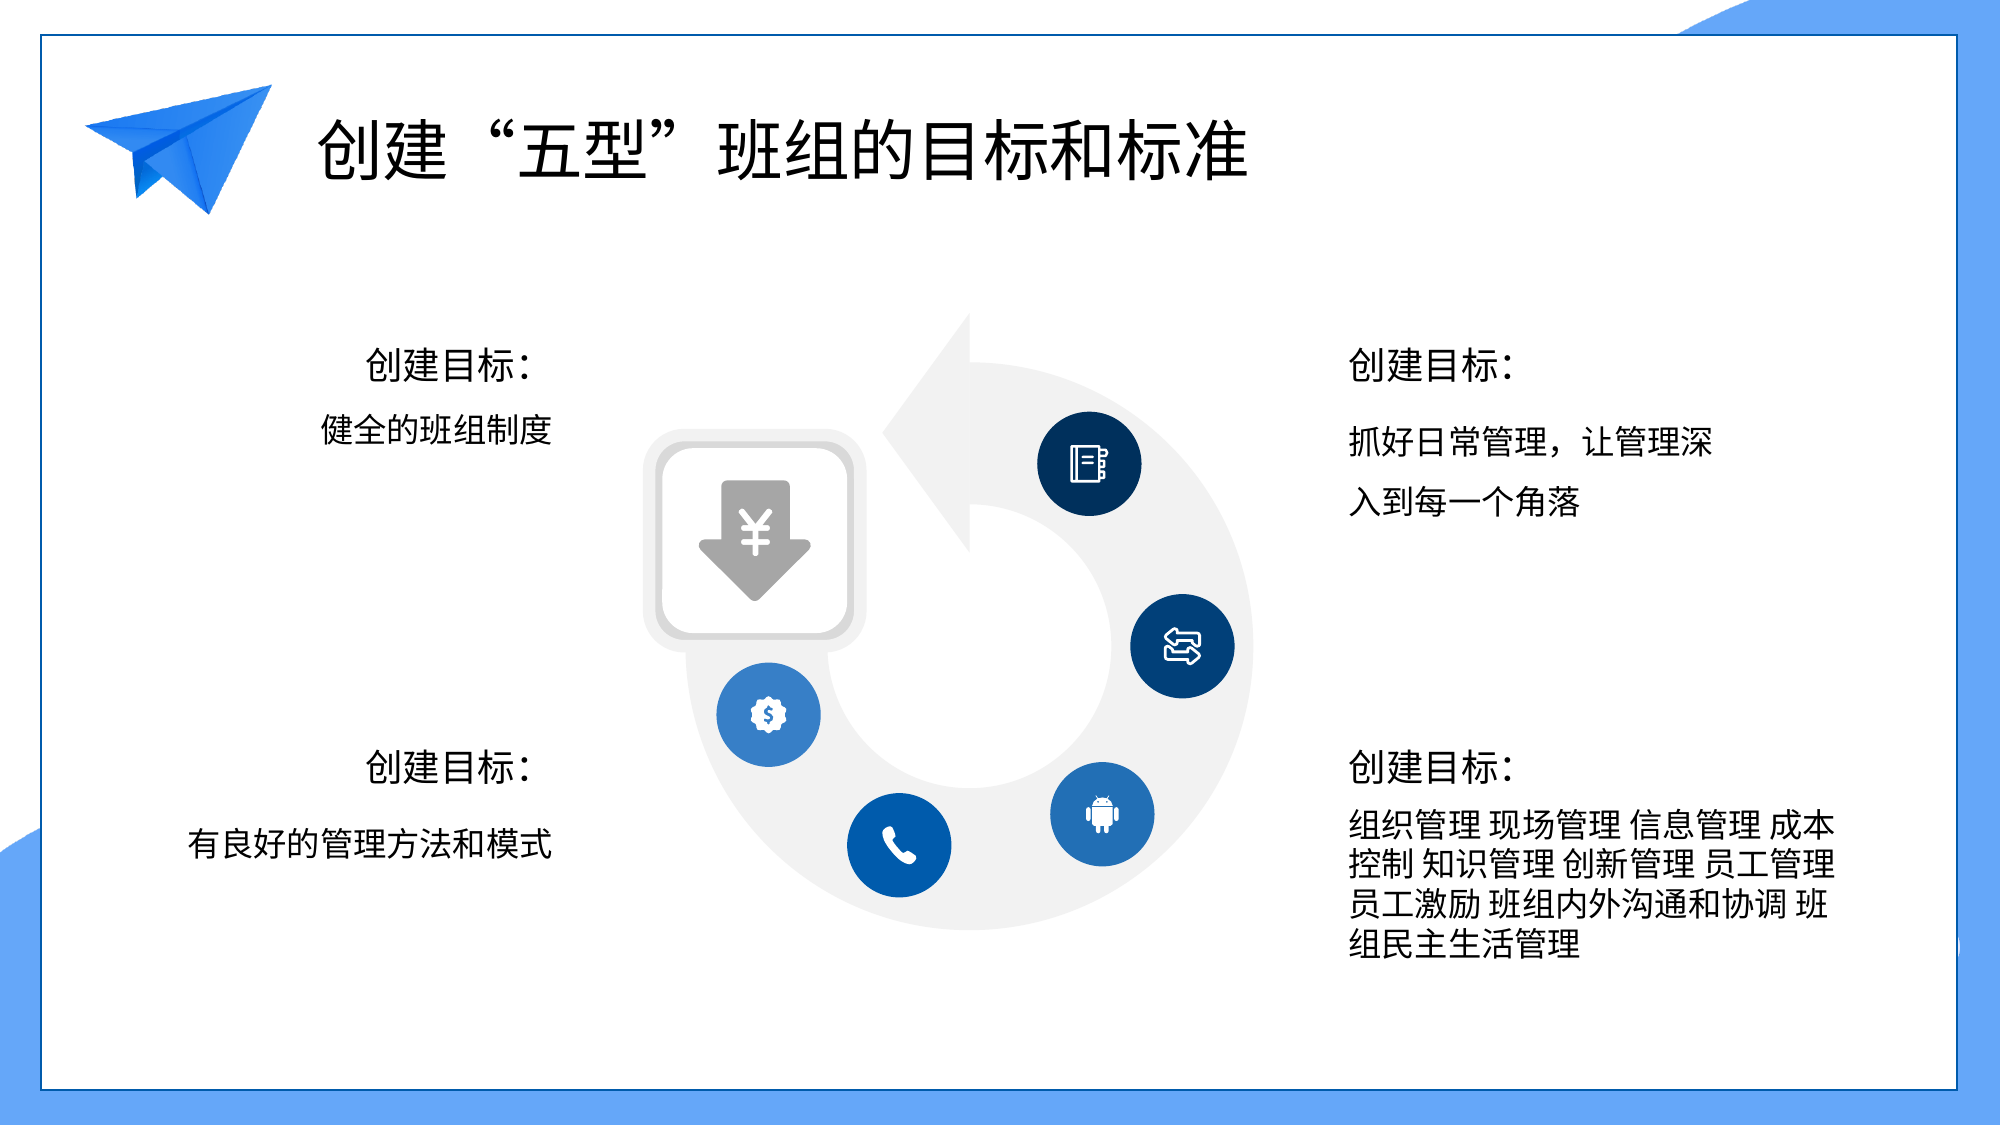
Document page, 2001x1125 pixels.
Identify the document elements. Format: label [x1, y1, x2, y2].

text_box [143, 334, 568, 455]
text_box [1333, 334, 1758, 525]
picture [0, 0, 2000, 1125]
text_box [1333, 736, 1855, 974]
text_box [143, 736, 568, 866]
text_box [649, 312, 1254, 931]
